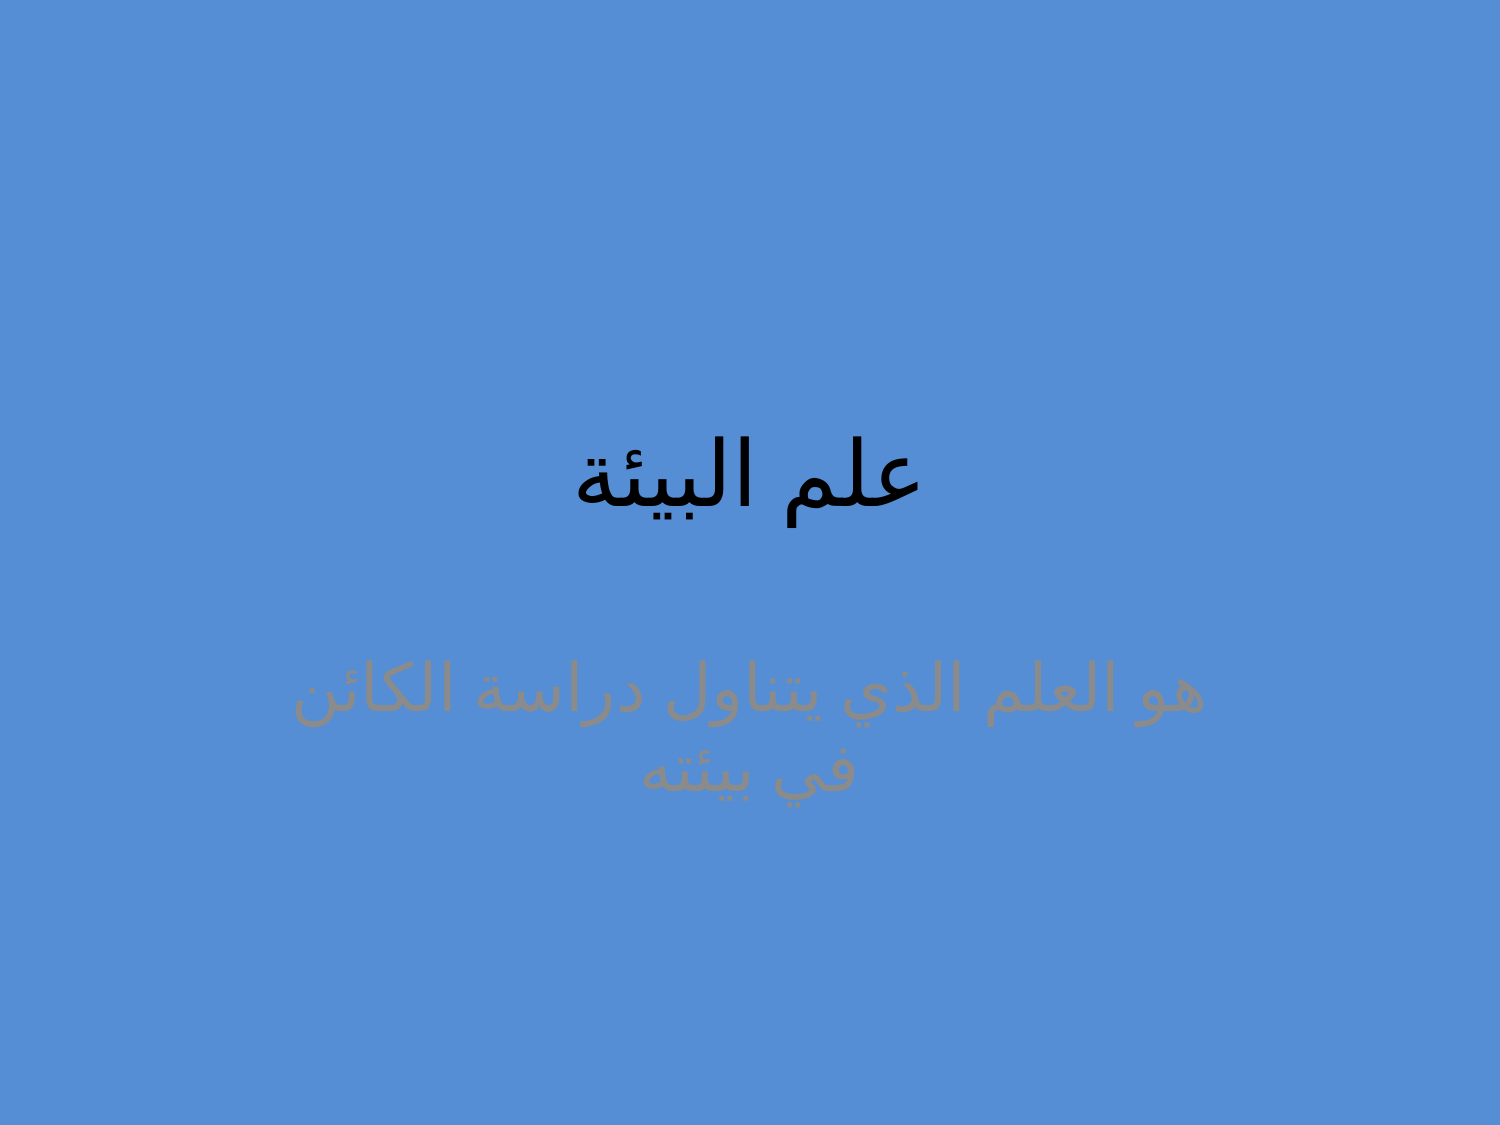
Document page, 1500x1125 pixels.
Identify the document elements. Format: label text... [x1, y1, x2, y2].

subtitle هو العلم الذي يتناول دراسة الكائن في بيئته [225, 637, 1275, 925]
title علم البيئة [112, 349, 1388, 591]
